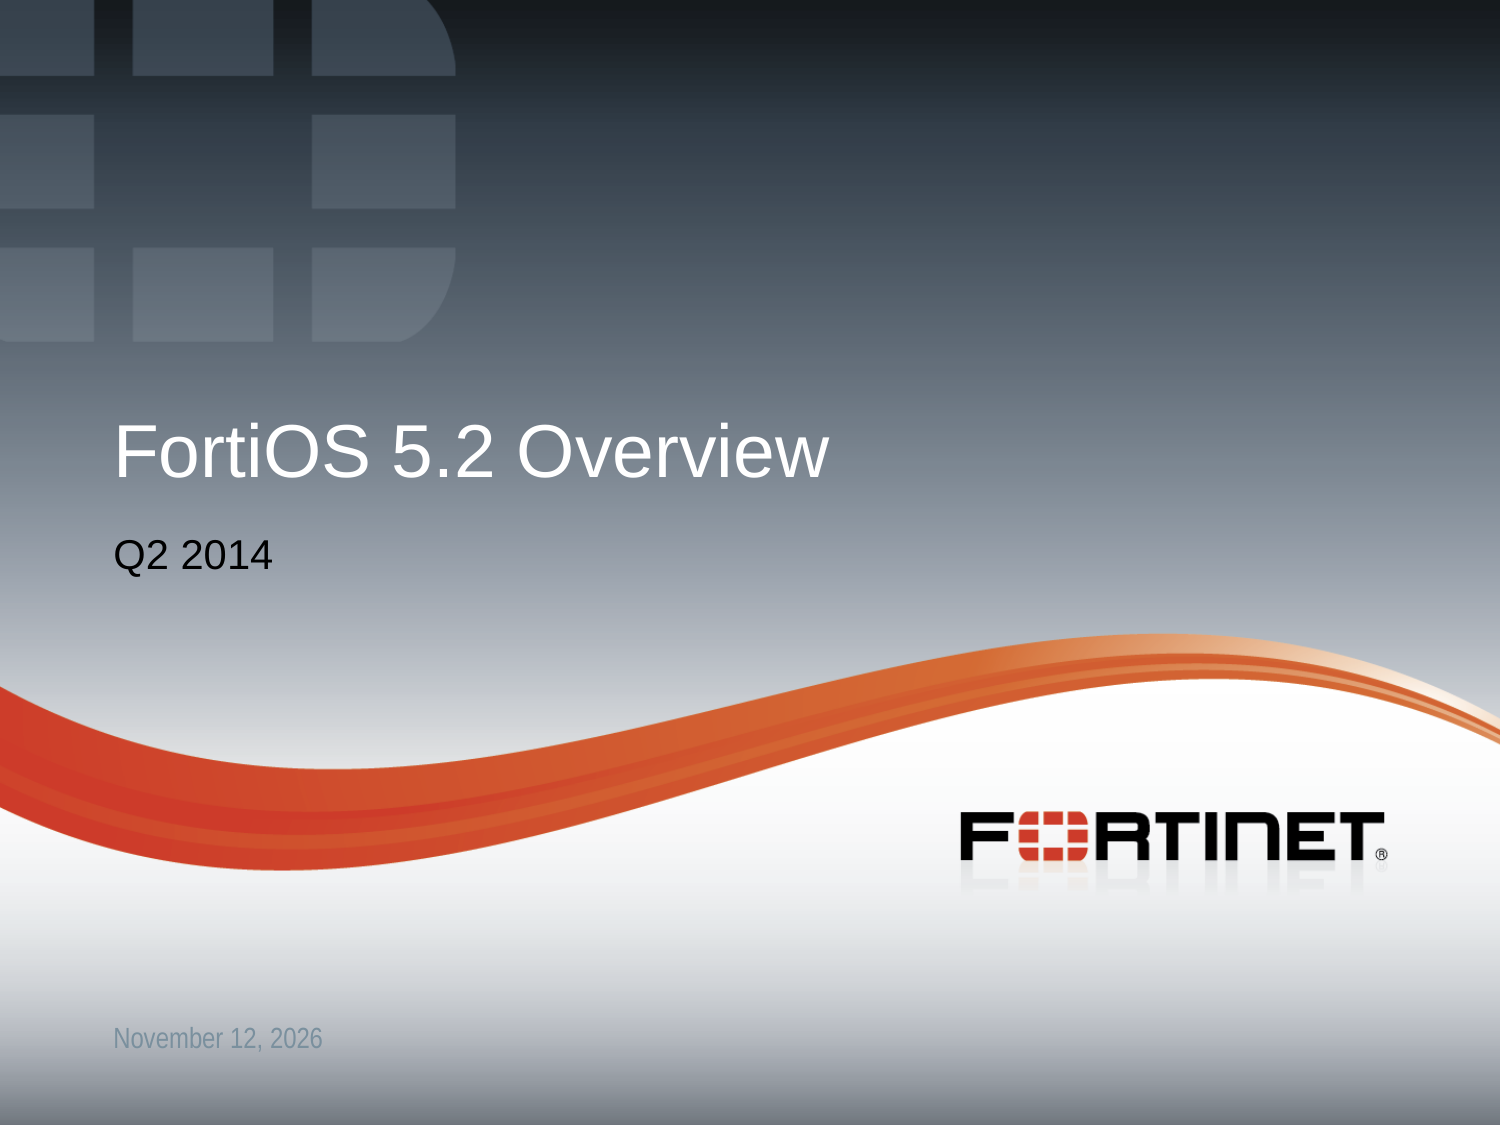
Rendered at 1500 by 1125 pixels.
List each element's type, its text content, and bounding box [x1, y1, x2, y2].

title FortiOS 5.2 Overview [113, 251, 1426, 493]
subtitle Q2 2014 [113, 527, 1426, 665]
picture [0, 0, 1500, 1125]
